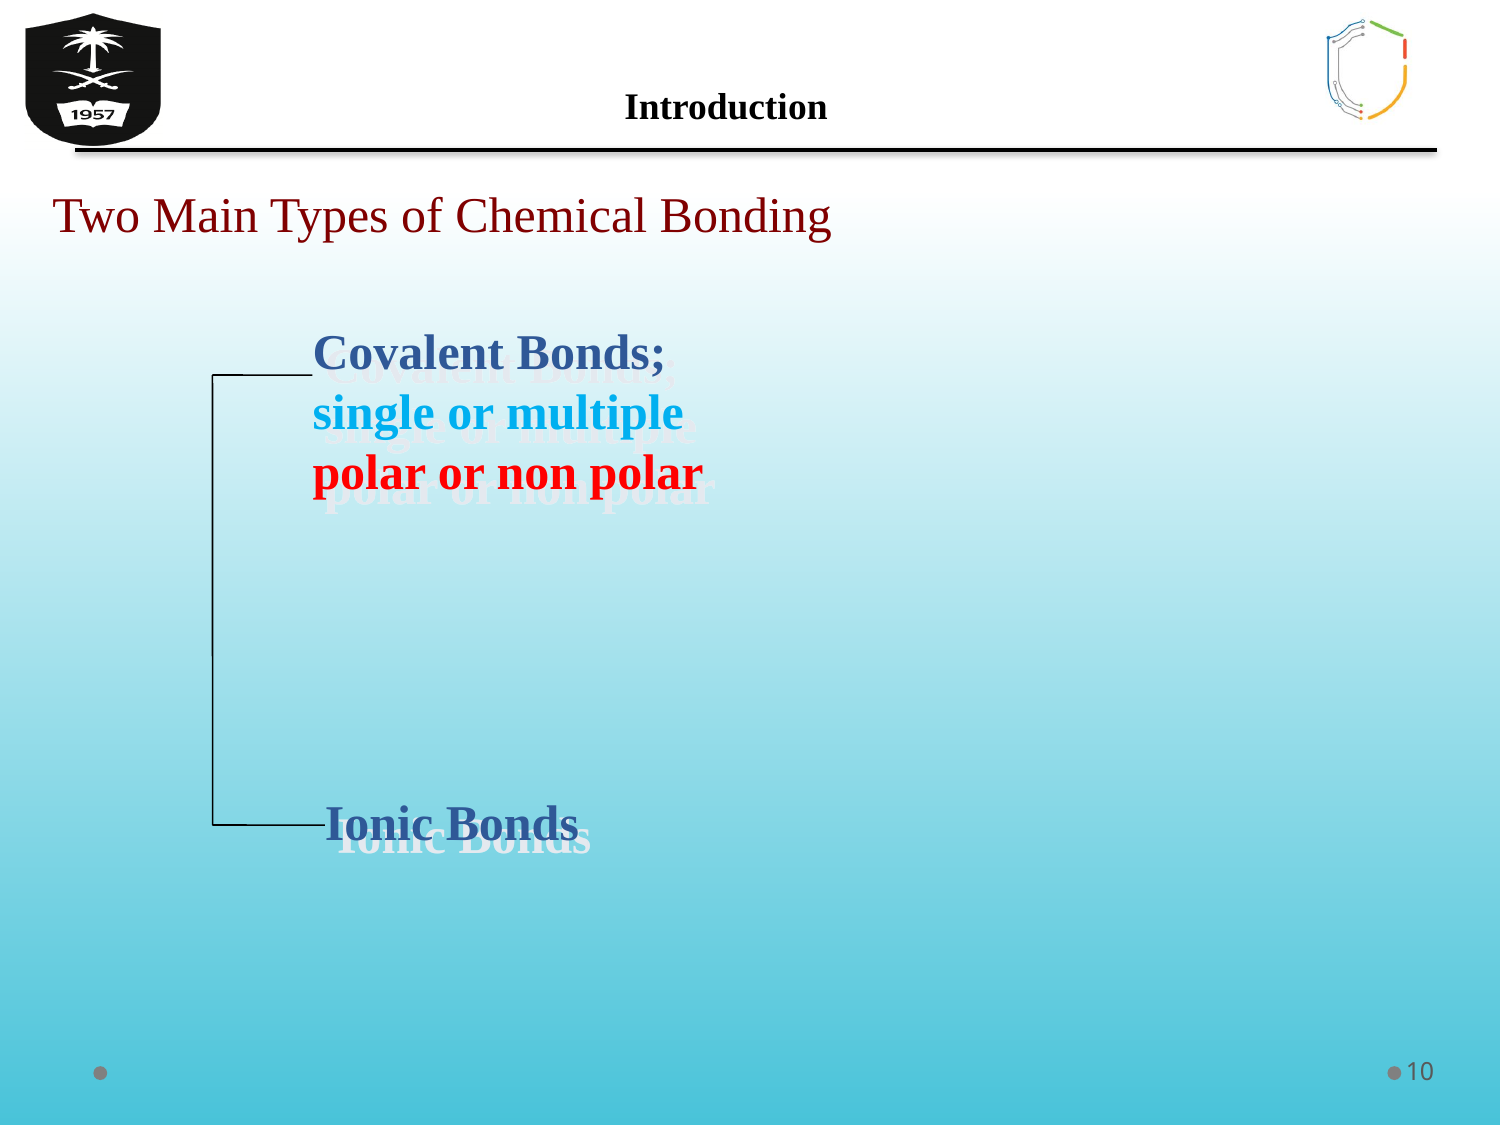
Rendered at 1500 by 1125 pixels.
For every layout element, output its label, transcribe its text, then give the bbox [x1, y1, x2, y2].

text_box Two Main Types of Chemical Bonding [37, 174, 1000, 250]
text_box Covalent Bonds; single or multiple polar or non polar [312, 299, 1363, 500]
picture [24, 12, 163, 151]
text_box Introduction [609, 74, 852, 135]
slide_number 10 [1401, 1042, 1494, 1103]
picture [1308, 12, 1426, 137]
text_box Ionic Bonds [324, 737, 1410, 850]
